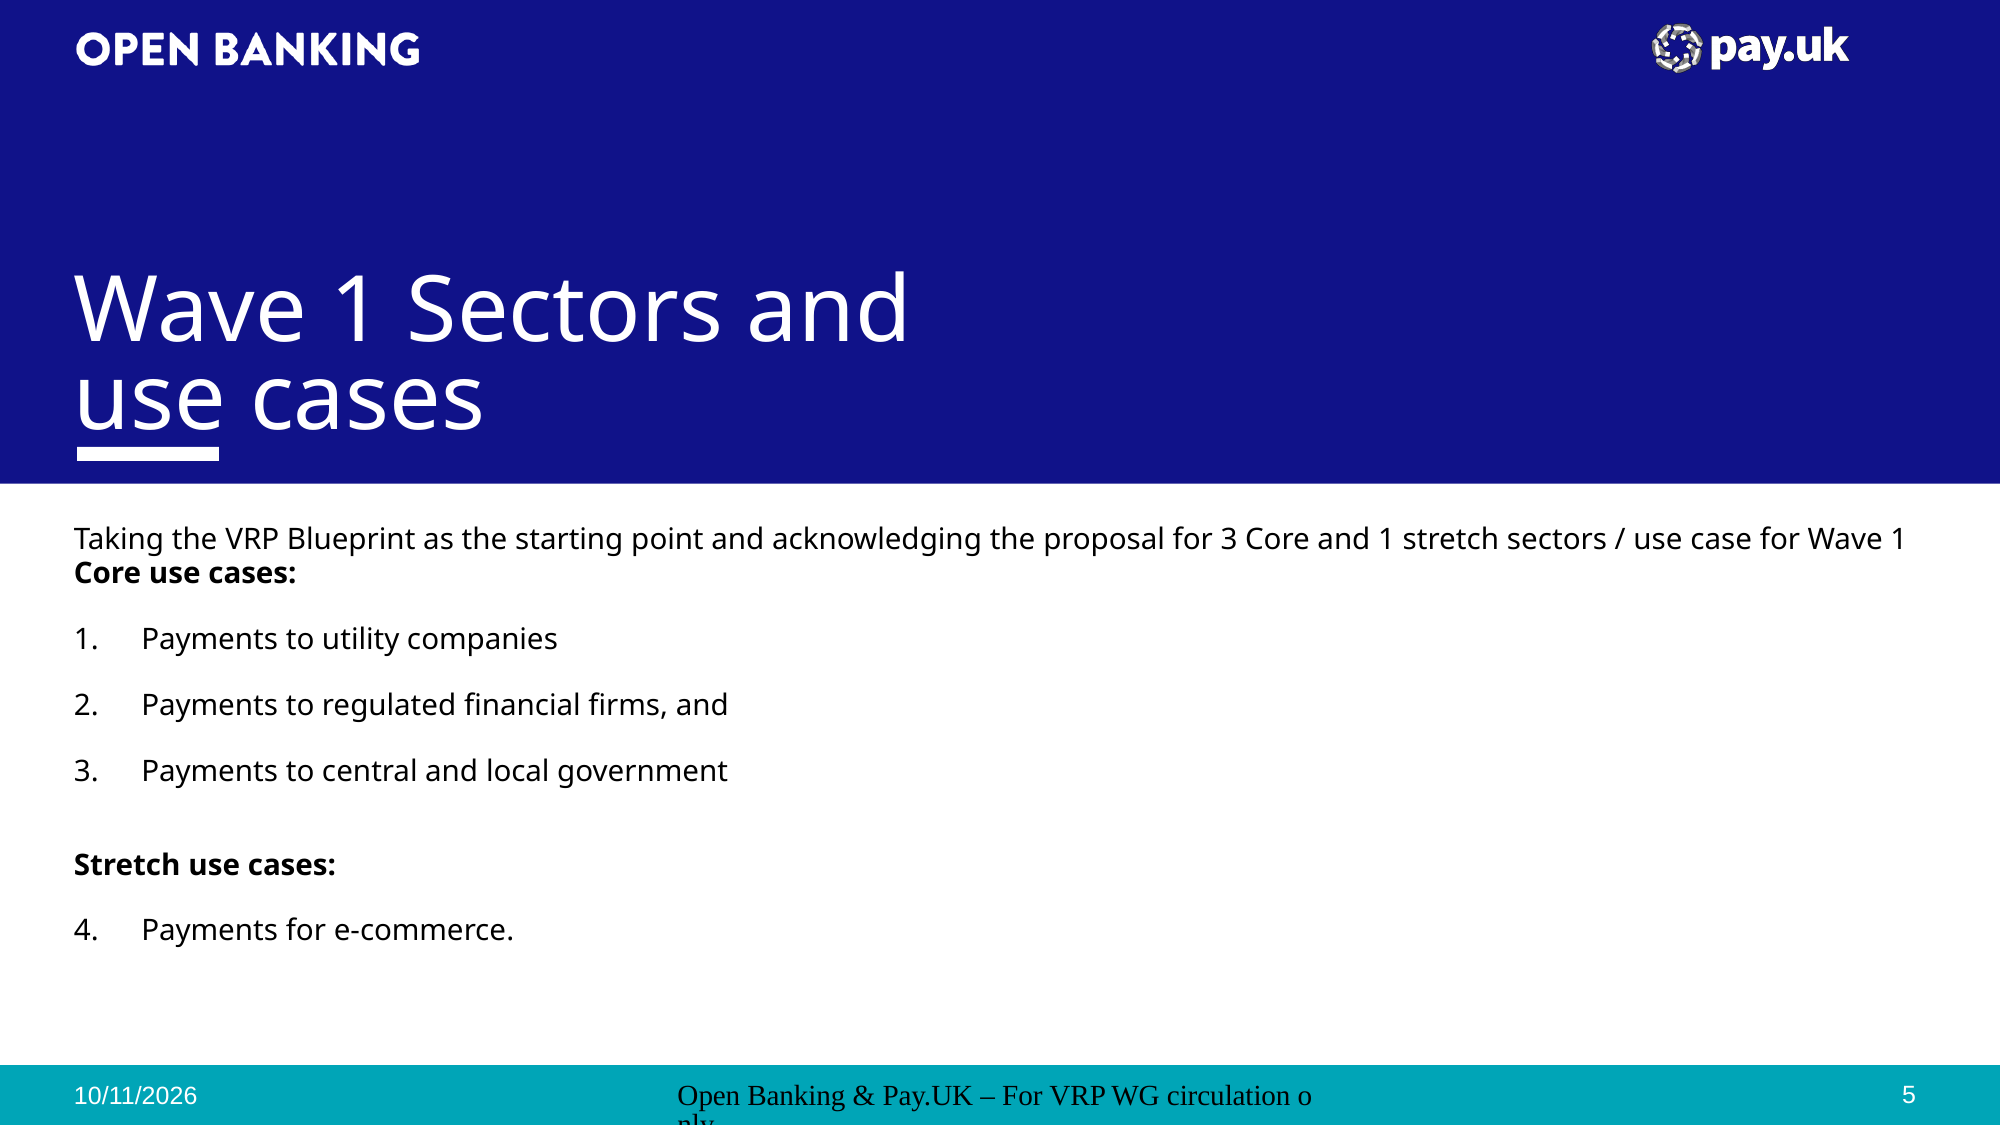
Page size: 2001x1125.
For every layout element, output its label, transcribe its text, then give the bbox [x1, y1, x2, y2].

picture [1644, 12, 1856, 78]
footer Open Banking & Pay.UK – For VRP WG circulation only [662, 1064, 1338, 1124]
list Taking the VRP Blueprint as the starting point and acknowledging the proposal for 3 Core and 1 stretch sectors / use case for Wave 1 Core use cases: Payments to utility companies Payments to regulated financial firms, and Payments to central and local government Stretch use cases: Payments for e-commerce. [59, 512, 1932, 1017]
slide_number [59, 1065, 509, 1125]
picture [43, 0, 452, 97]
title Wave 1 Sectors and use cases [59, 163, 1000, 455]
slide_number 5 [1412, 1064, 1932, 1124]
